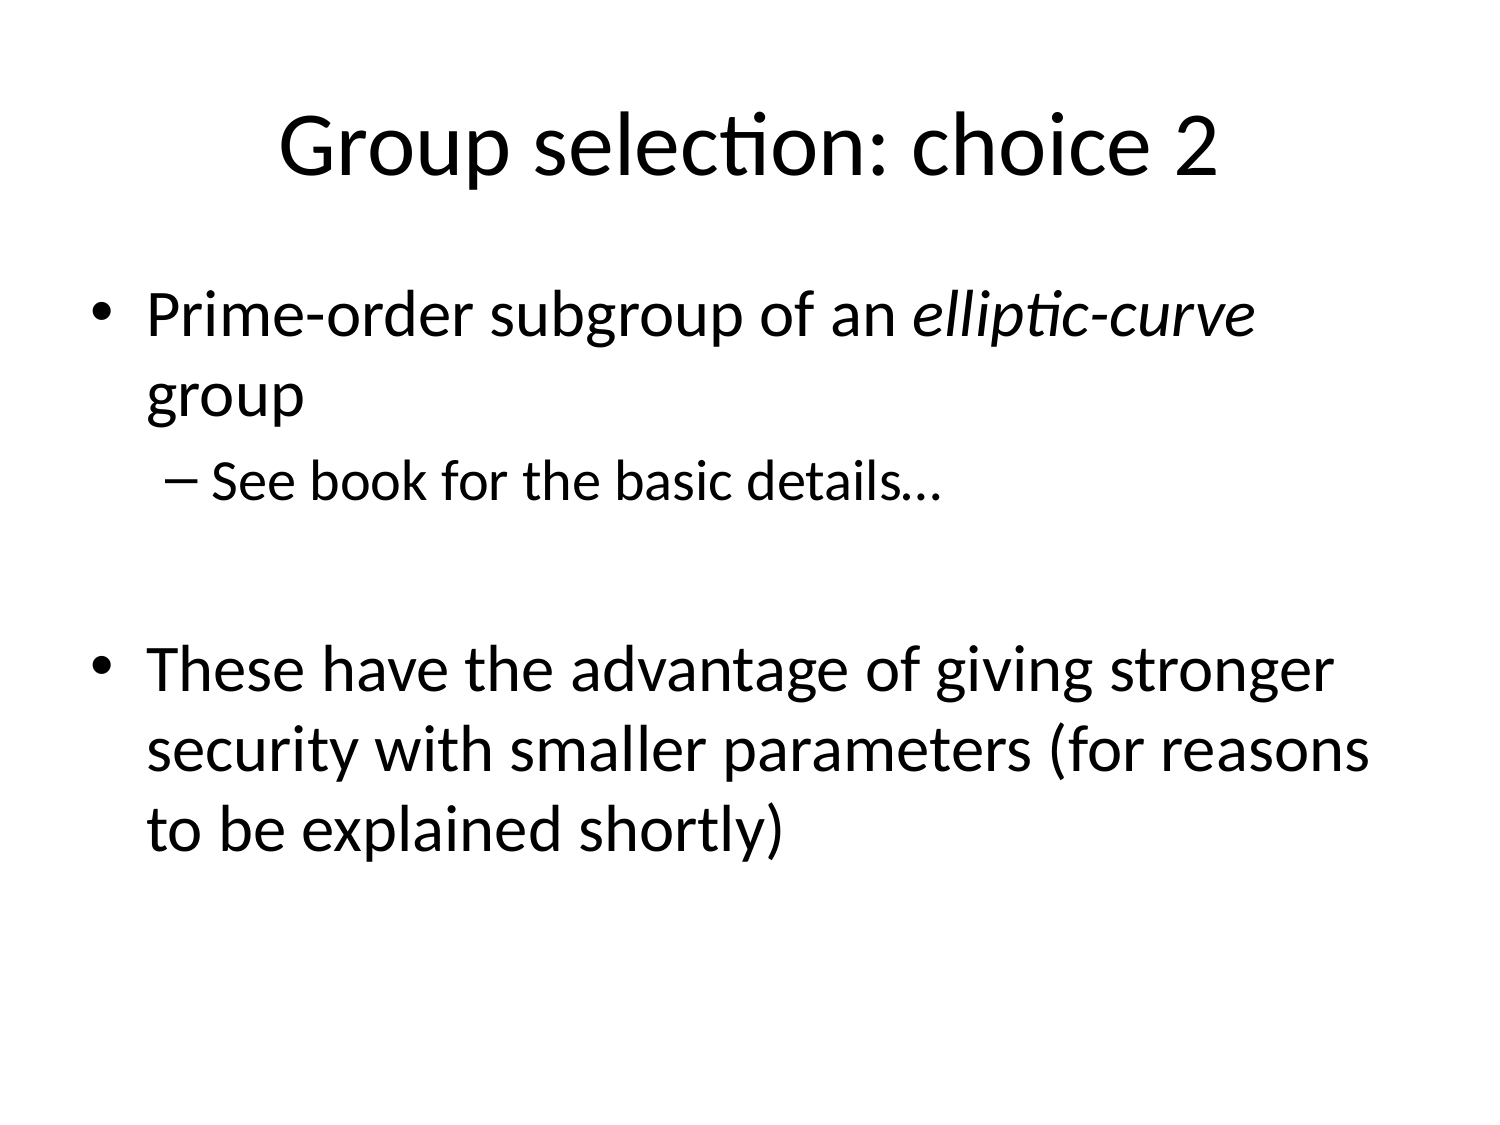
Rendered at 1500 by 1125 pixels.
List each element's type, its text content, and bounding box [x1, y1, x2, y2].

title Group selection: choice 2 [75, 45, 1425, 233]
list Prime-order subgroup of an elliptic-curve group See book for the basic details… These have the advantage of giving stronger security with smaller parameters (for reasons to be explained shortly) [75, 262, 1425, 1005]
